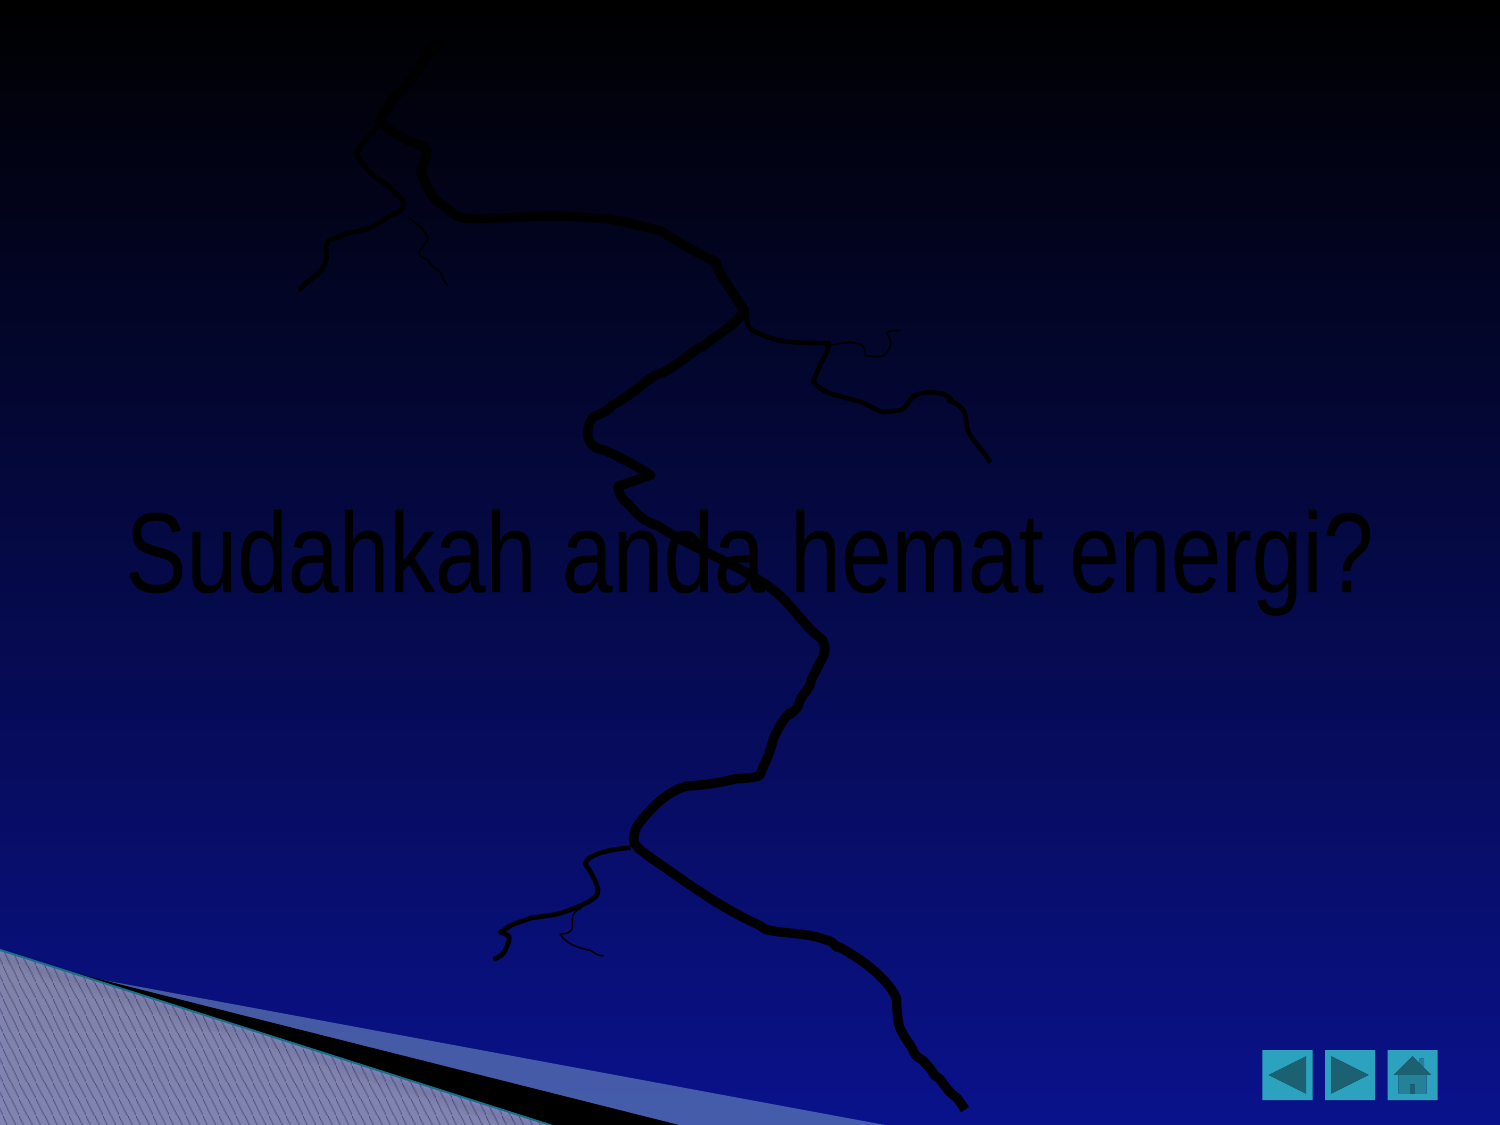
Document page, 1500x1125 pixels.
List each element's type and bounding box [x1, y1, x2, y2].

text_box [1262, 1050, 1313, 1101]
text_box [297, 41, 991, 1110]
text_box [1325, 1050, 1376, 1101]
text_box [1387, 1050, 1438, 1101]
